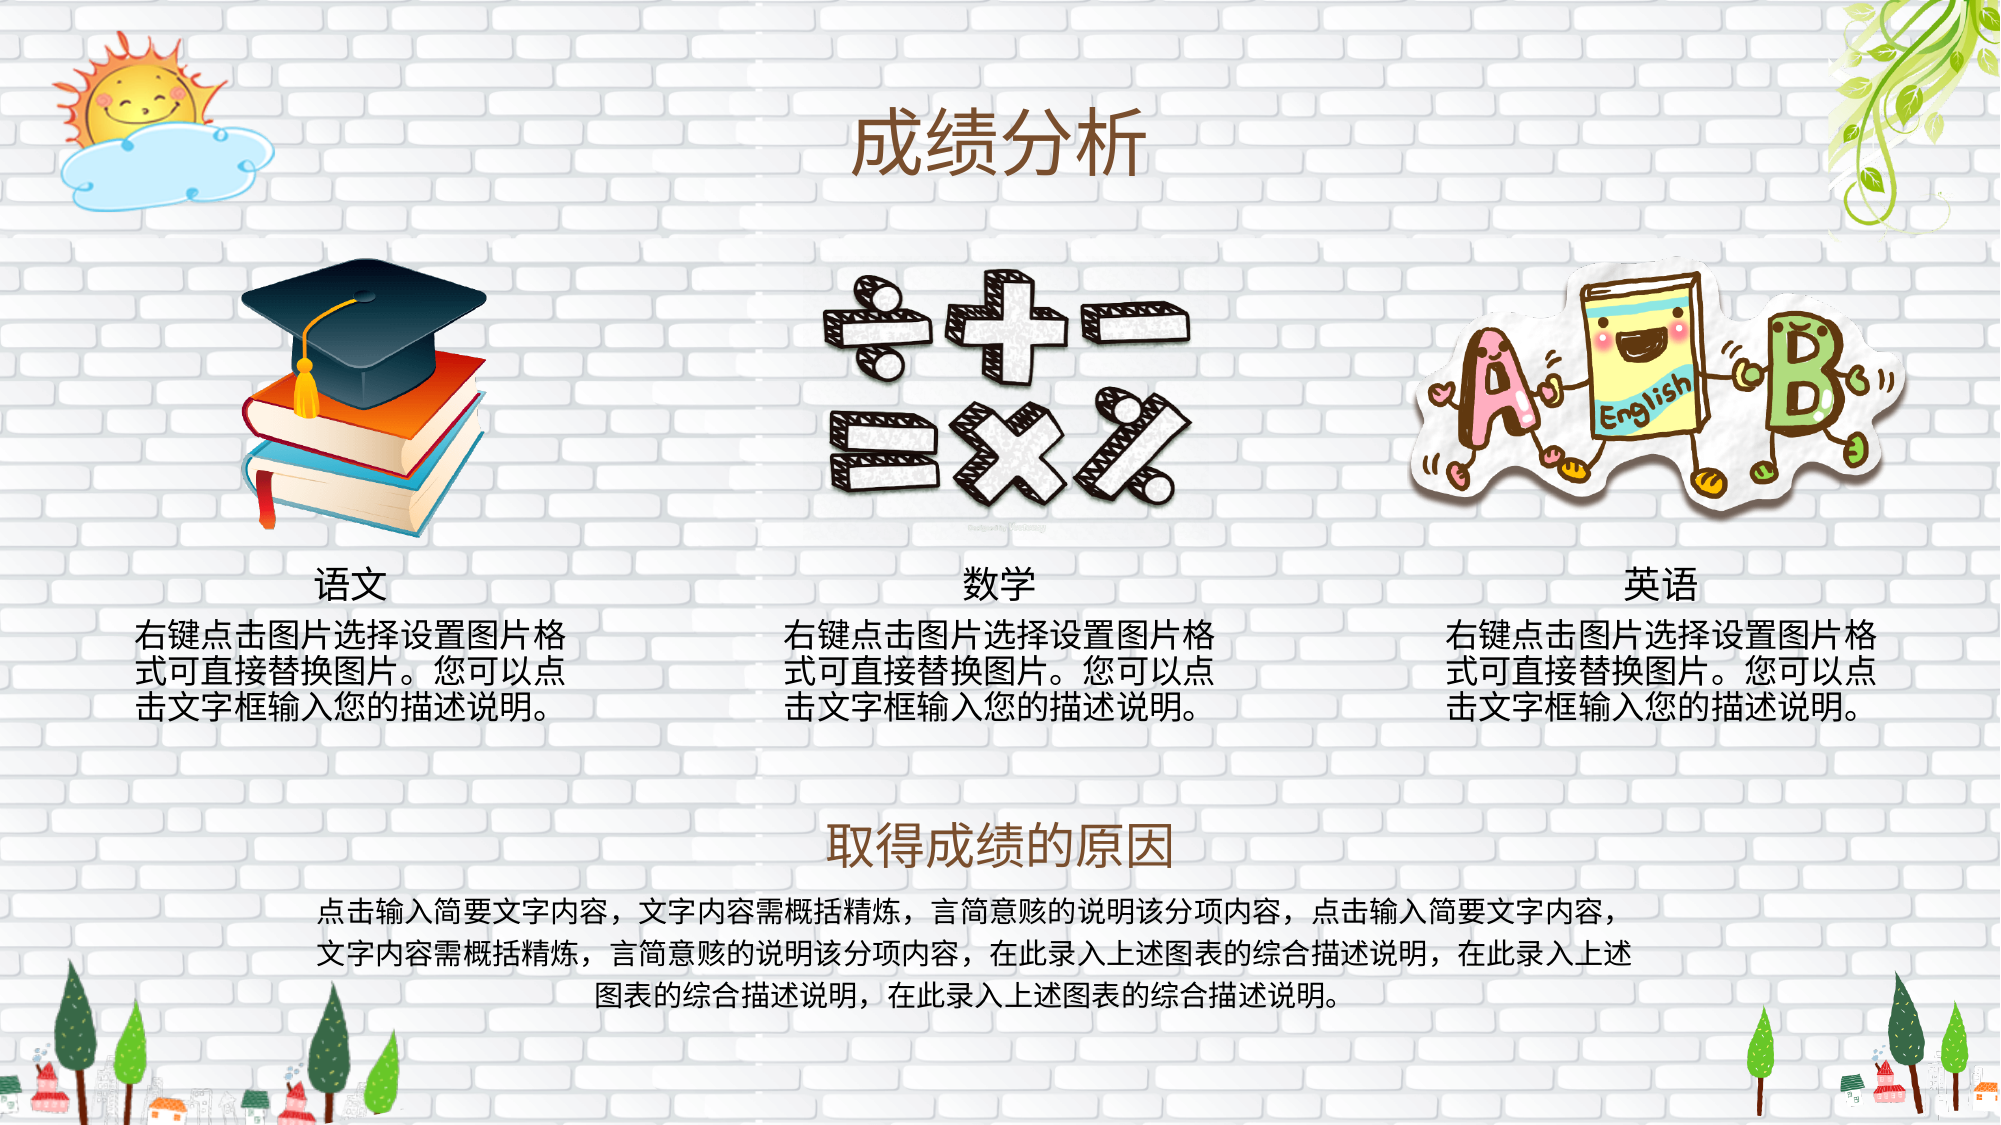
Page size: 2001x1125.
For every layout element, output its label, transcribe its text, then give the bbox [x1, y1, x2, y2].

text_box 语文 右键点击图片选择设置图片格式可直接替换图片。您可以点击文字框输入您的描述说明。 [108, 558, 593, 735]
text_box 英语 右键点击图片选择设置图片格式可直接替换图片。您可以点击文字框输入您的描述说明。 [1419, 593, 1904, 735]
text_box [288, 814, 1662, 1021]
text_box 数学 右键点击图片选择设置图片格式可直接替换图片。您可以点击文字框输入您的描述说明。 [757, 558, 1243, 735]
text_box 成绩分析 [338, 87, 1662, 193]
picture [0, 0, 2000, 1125]
